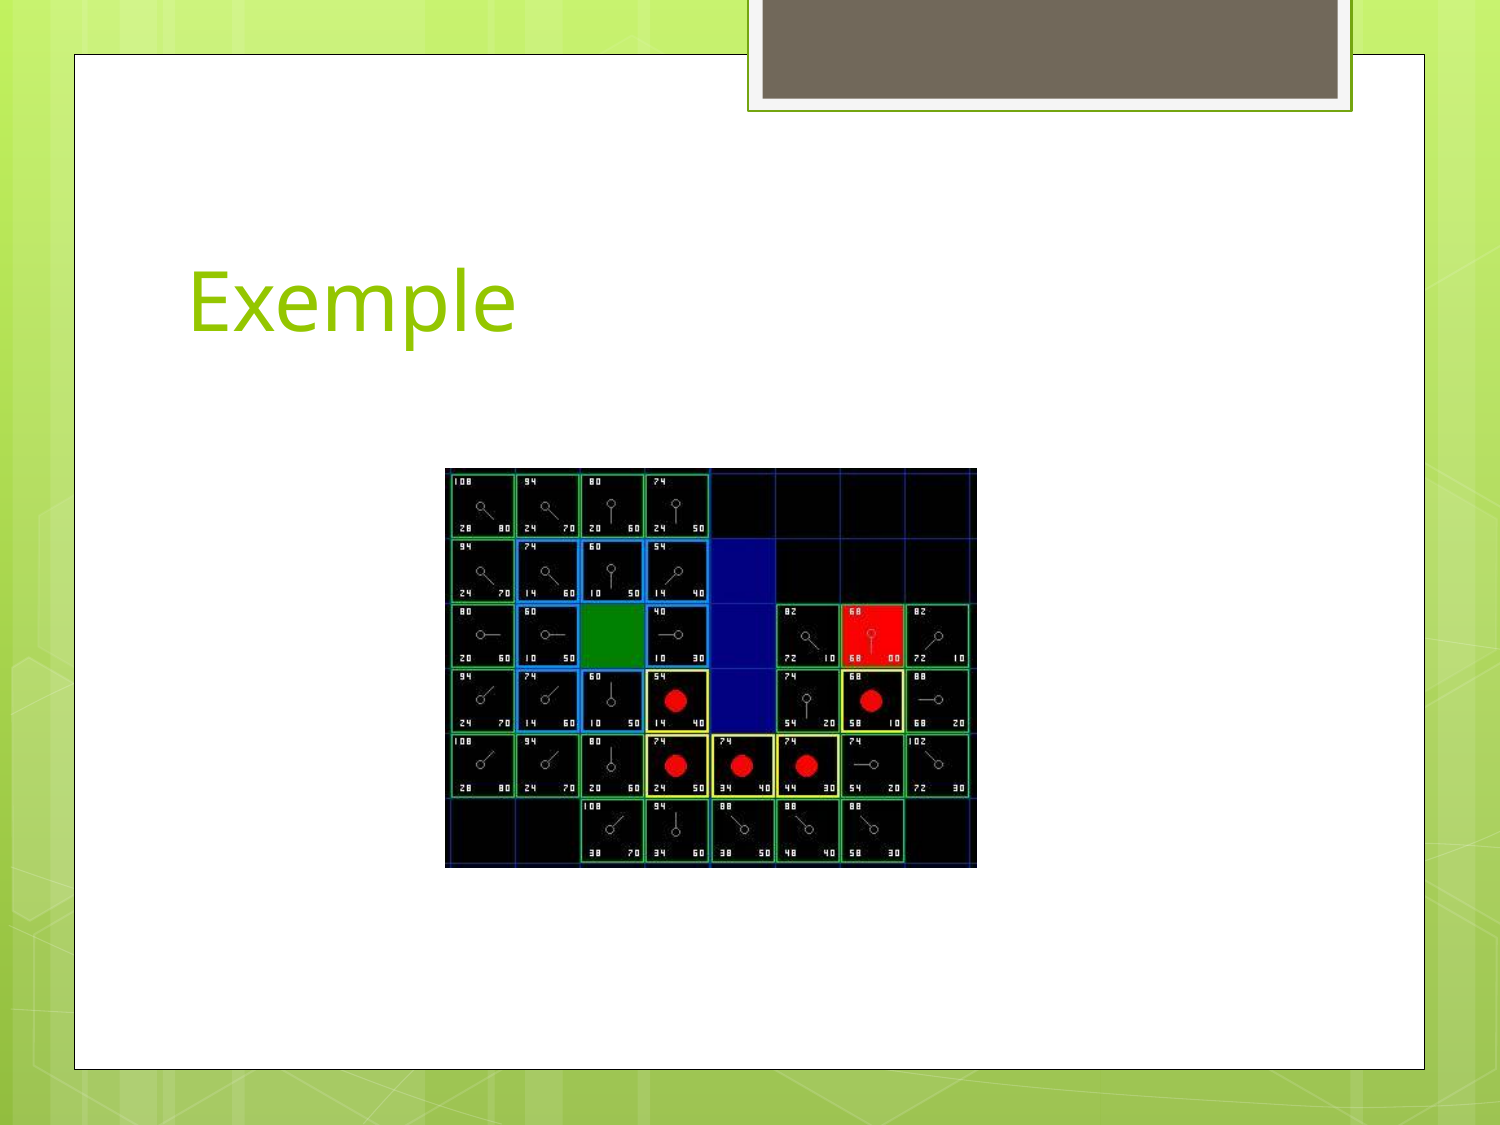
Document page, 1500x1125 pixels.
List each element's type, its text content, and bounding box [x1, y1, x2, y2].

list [444, 468, 978, 868]
title Exemple [171, 168, 1324, 357]
